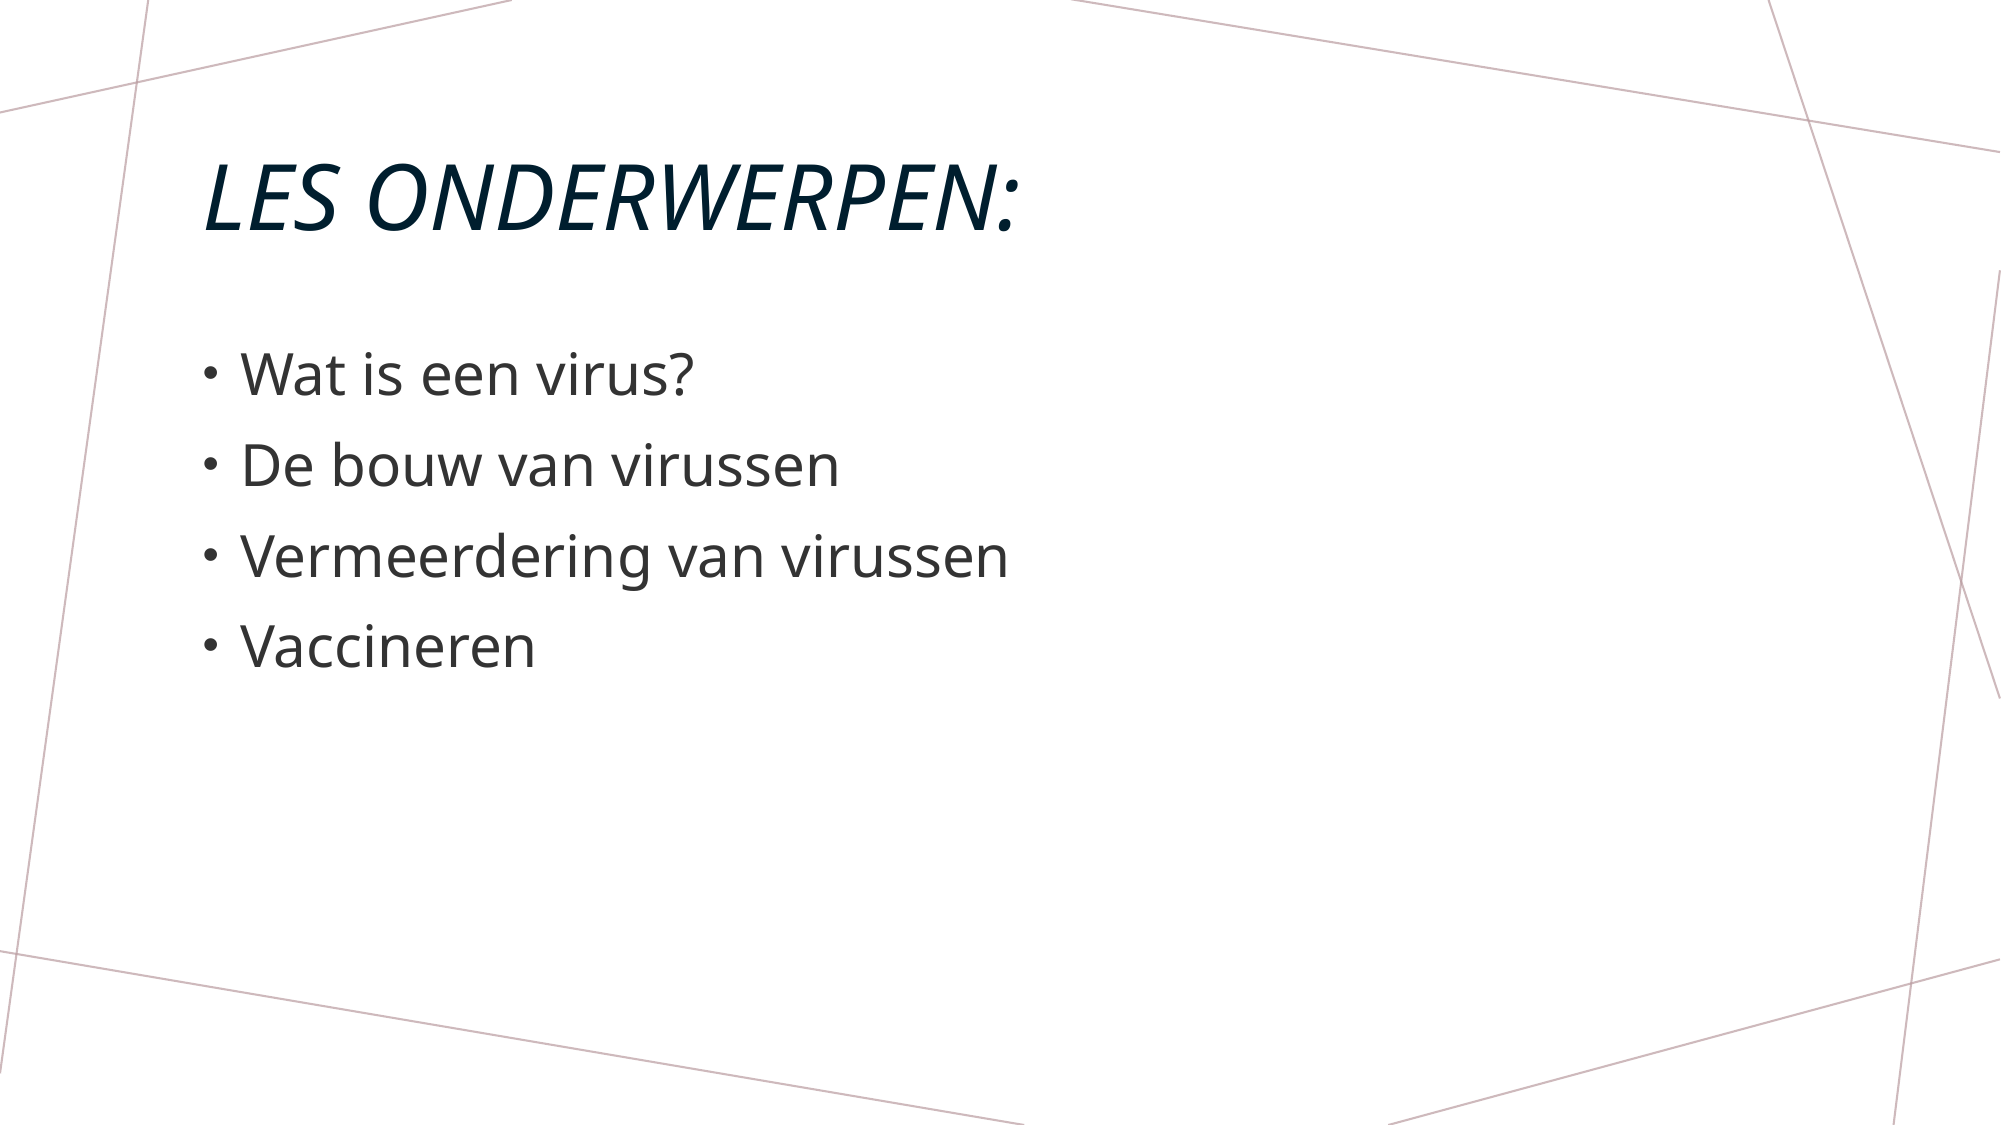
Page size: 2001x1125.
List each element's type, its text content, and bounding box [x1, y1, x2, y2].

title Les onderwerpen: [187, 87, 1813, 315]
list Wat is een virus? De bouw van virussen Vermeerdering van virussen Vaccineren [187, 329, 1813, 990]
